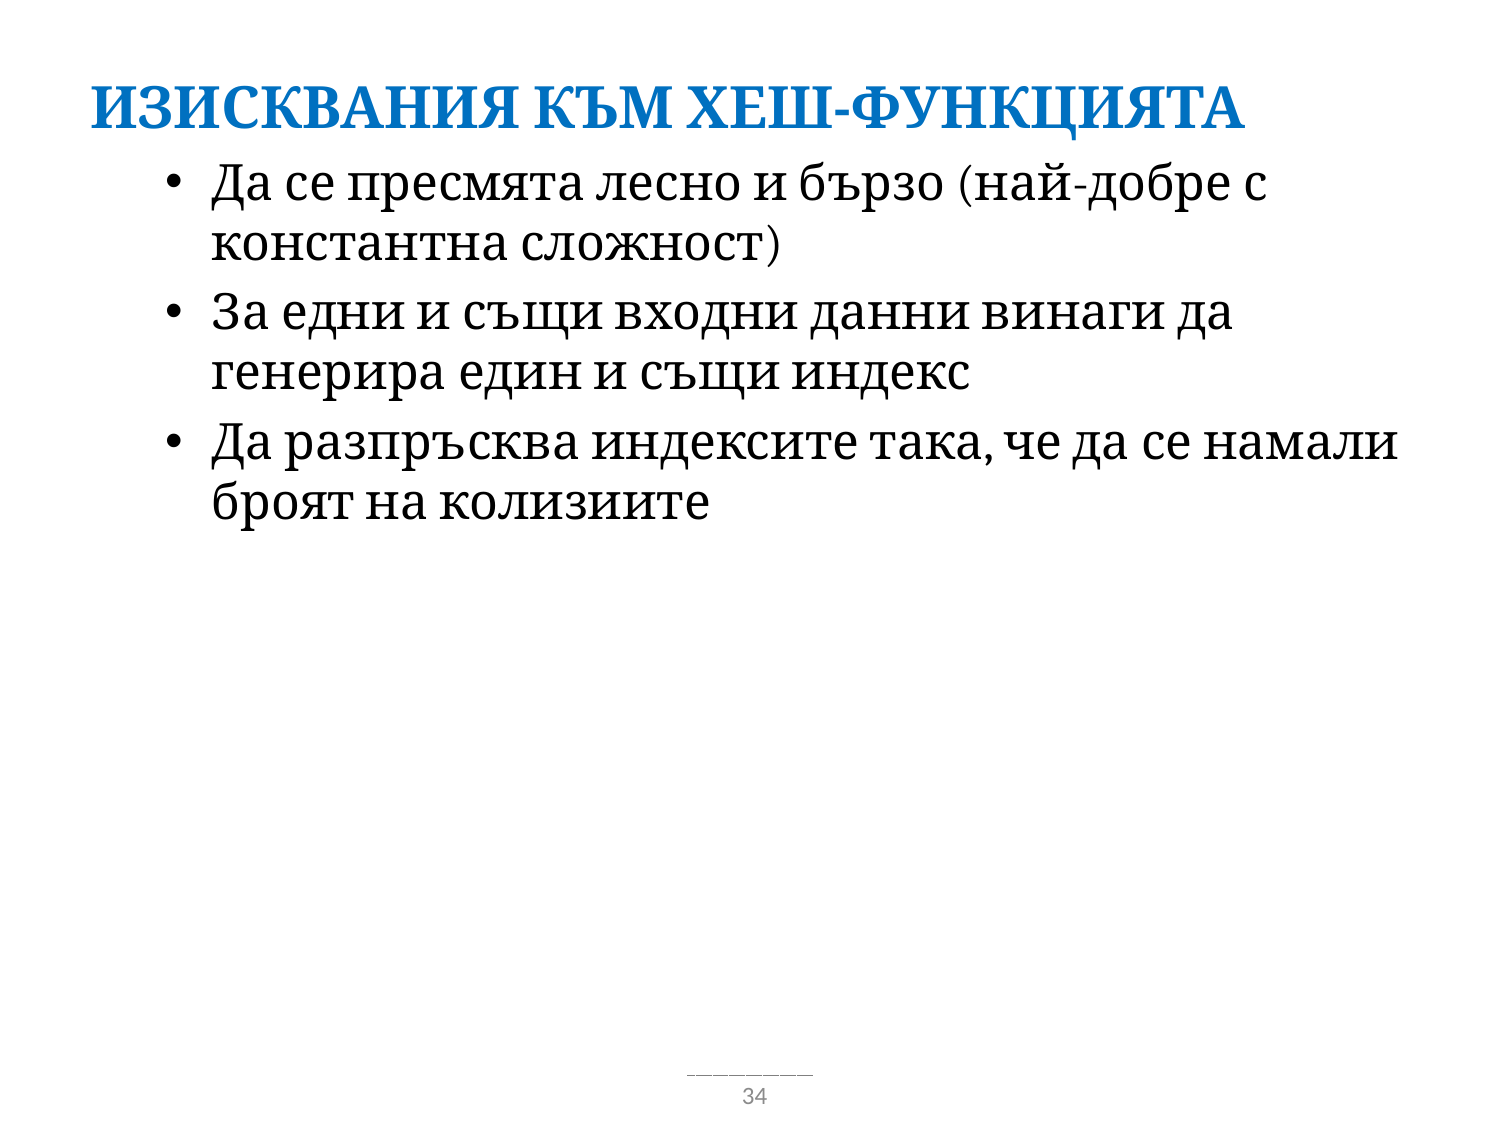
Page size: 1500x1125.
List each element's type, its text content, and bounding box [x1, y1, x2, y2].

slide_number 34 [579, 1065, 930, 1125]
list Изисквания към хеш-функцията Да се пресмята лесно и бързо (най-добре с константна сложност) За едни и същи входни данни винаги да генерира един и същи индекс Да разпръсква индексите така, че да се намали броят на колизиите [75, 62, 1450, 1063]
